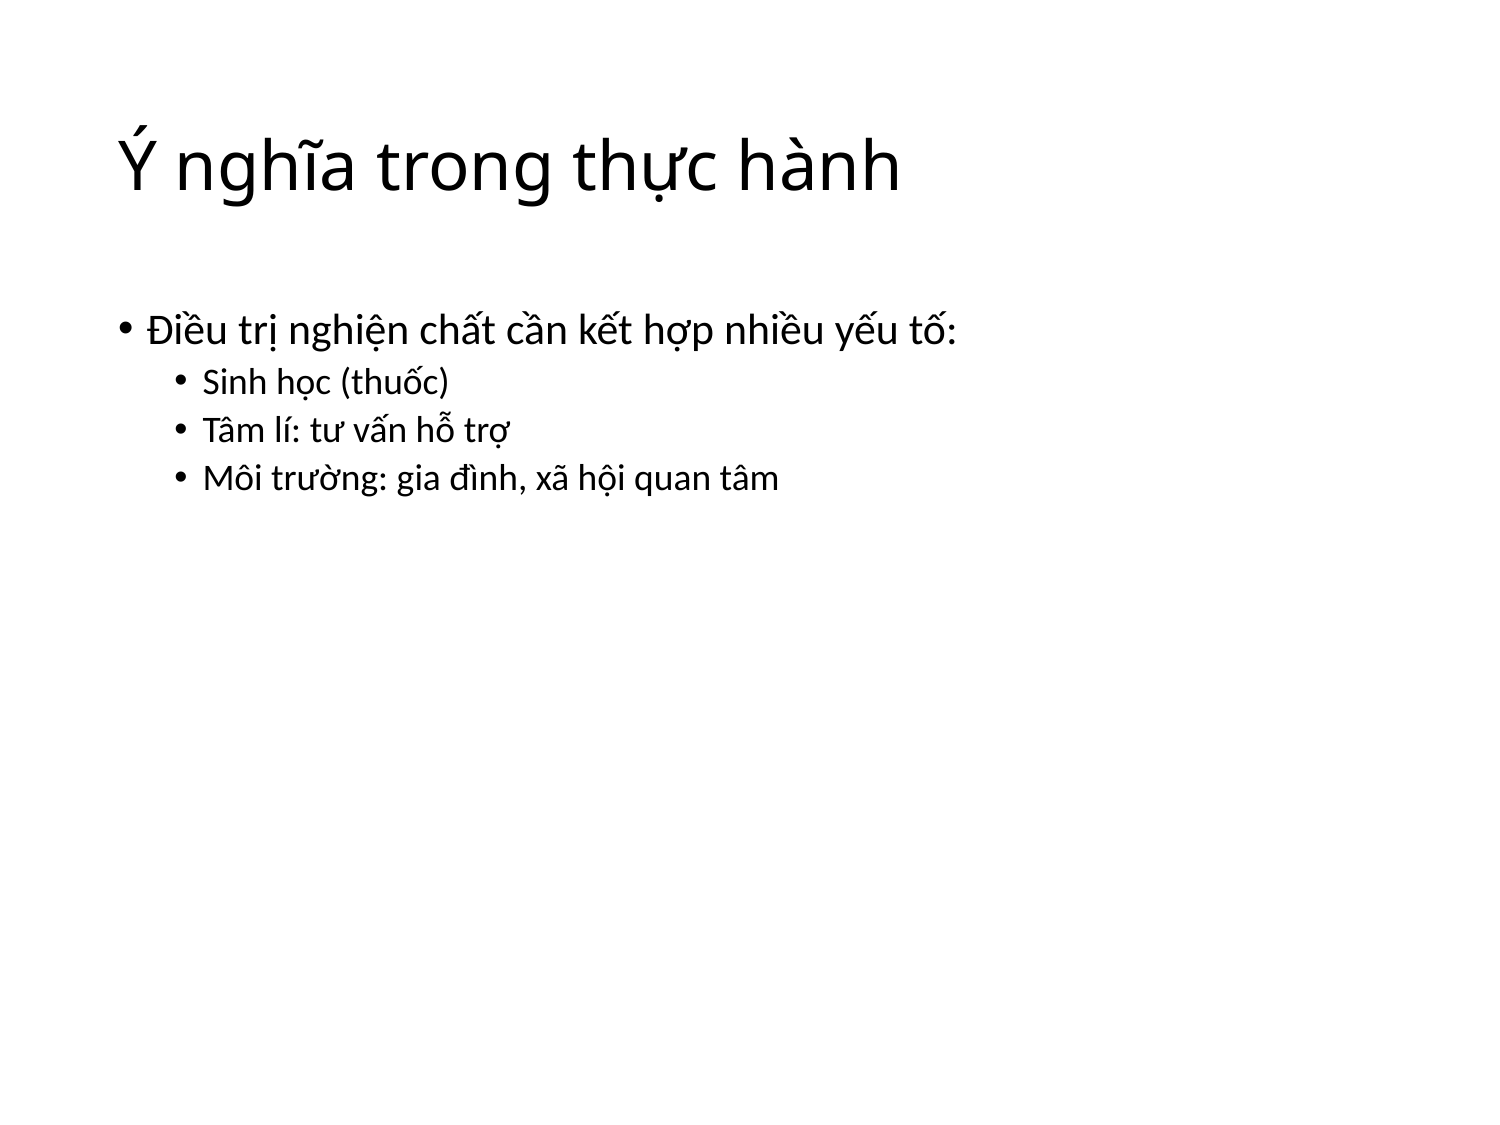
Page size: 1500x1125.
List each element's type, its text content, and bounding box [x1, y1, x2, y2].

list Điều trị nghiện chất cần kết hợp nhiều yếu tố: Sinh học (thuốc) Tâm lí: tư vấn hỗ trợ Môi trường: gia đình, xã hội quan tâm [103, 299, 1397, 1014]
title Ý nghĩa trong thực hành [103, 59, 1397, 278]
